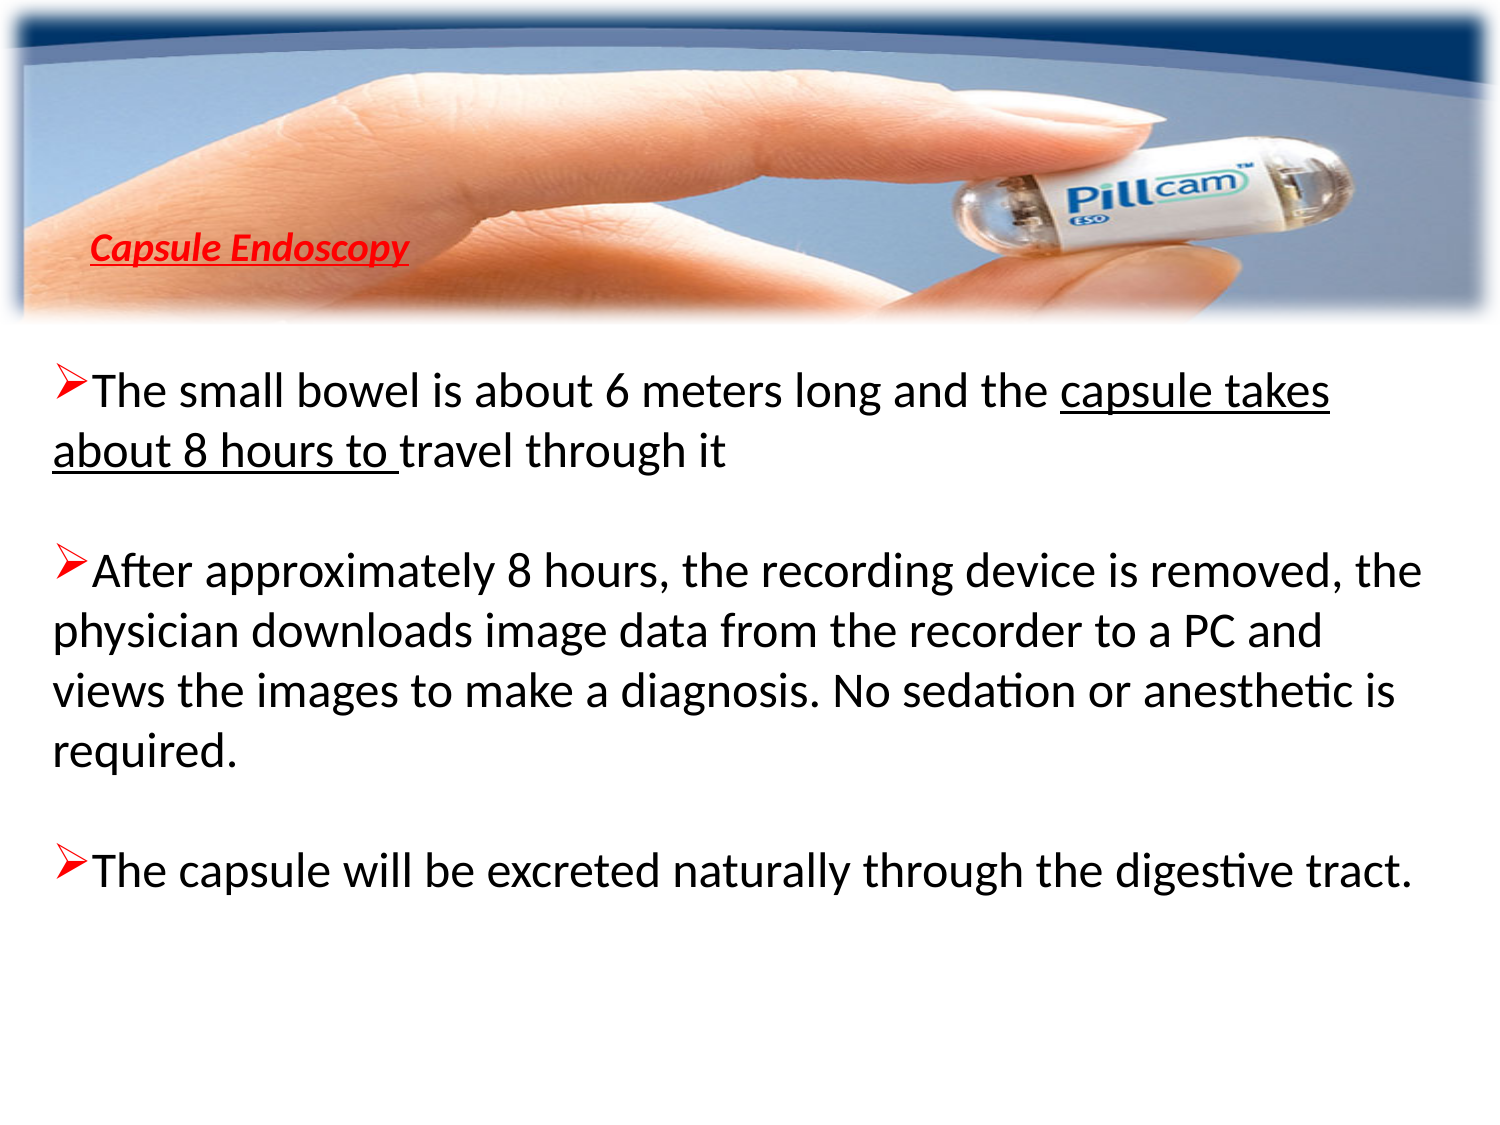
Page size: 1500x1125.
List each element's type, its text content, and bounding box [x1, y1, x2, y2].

text_box The small bowel is about 6 meters long and the capsule takes about 8 hours to travel through it After approximately 8 hours, the recording device is removed, the physician downloads image data from the recorder to a PC and views the images to make a diagnosis. No sedation or anesthetic is required. The capsule will be excreted naturally through the digestive tract. [37, 349, 1463, 965]
picture [0, 0, 1500, 326]
